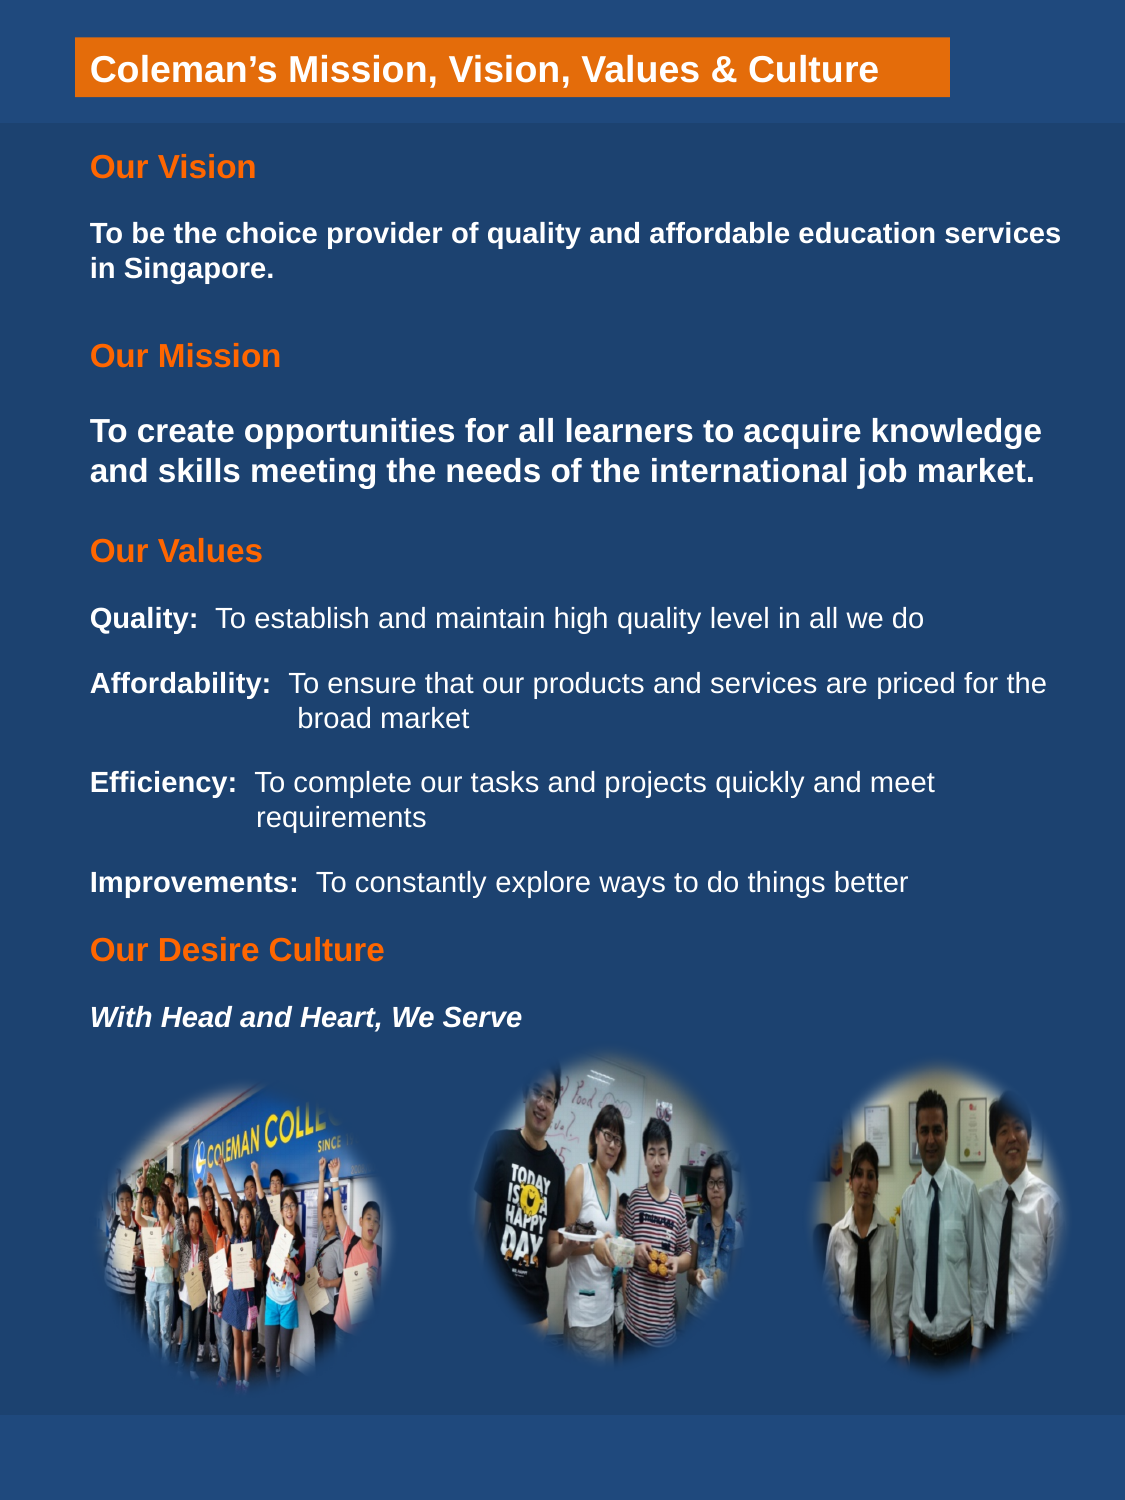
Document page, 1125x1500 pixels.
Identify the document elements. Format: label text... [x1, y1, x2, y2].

text_box Coleman’s Mission, Vision, Values & Culture [75, 37, 950, 98]
picture [799, 1049, 1076, 1388]
text_box Our Vision To be the choice provider of quality and affordable education services in Singapore. Our Mission To create opportunities for all learners to acquire knowledge and skills meeting the needs of the international job market. Our Values Quality: To establish and maintain high quality level in all we do Affordability: To ensure that our products and services are priced for the broad market Efficiency: To complete our tasks and projects quickly and meet requirements Improvements: To constantly explore ways to do things better Our Desire Culture With Head and Heart, We Serve [75, 137, 1088, 1041]
text_box [0, 123, 1125, 1415]
picture [87, 1074, 401, 1401]
picture [462, 1037, 757, 1376]
